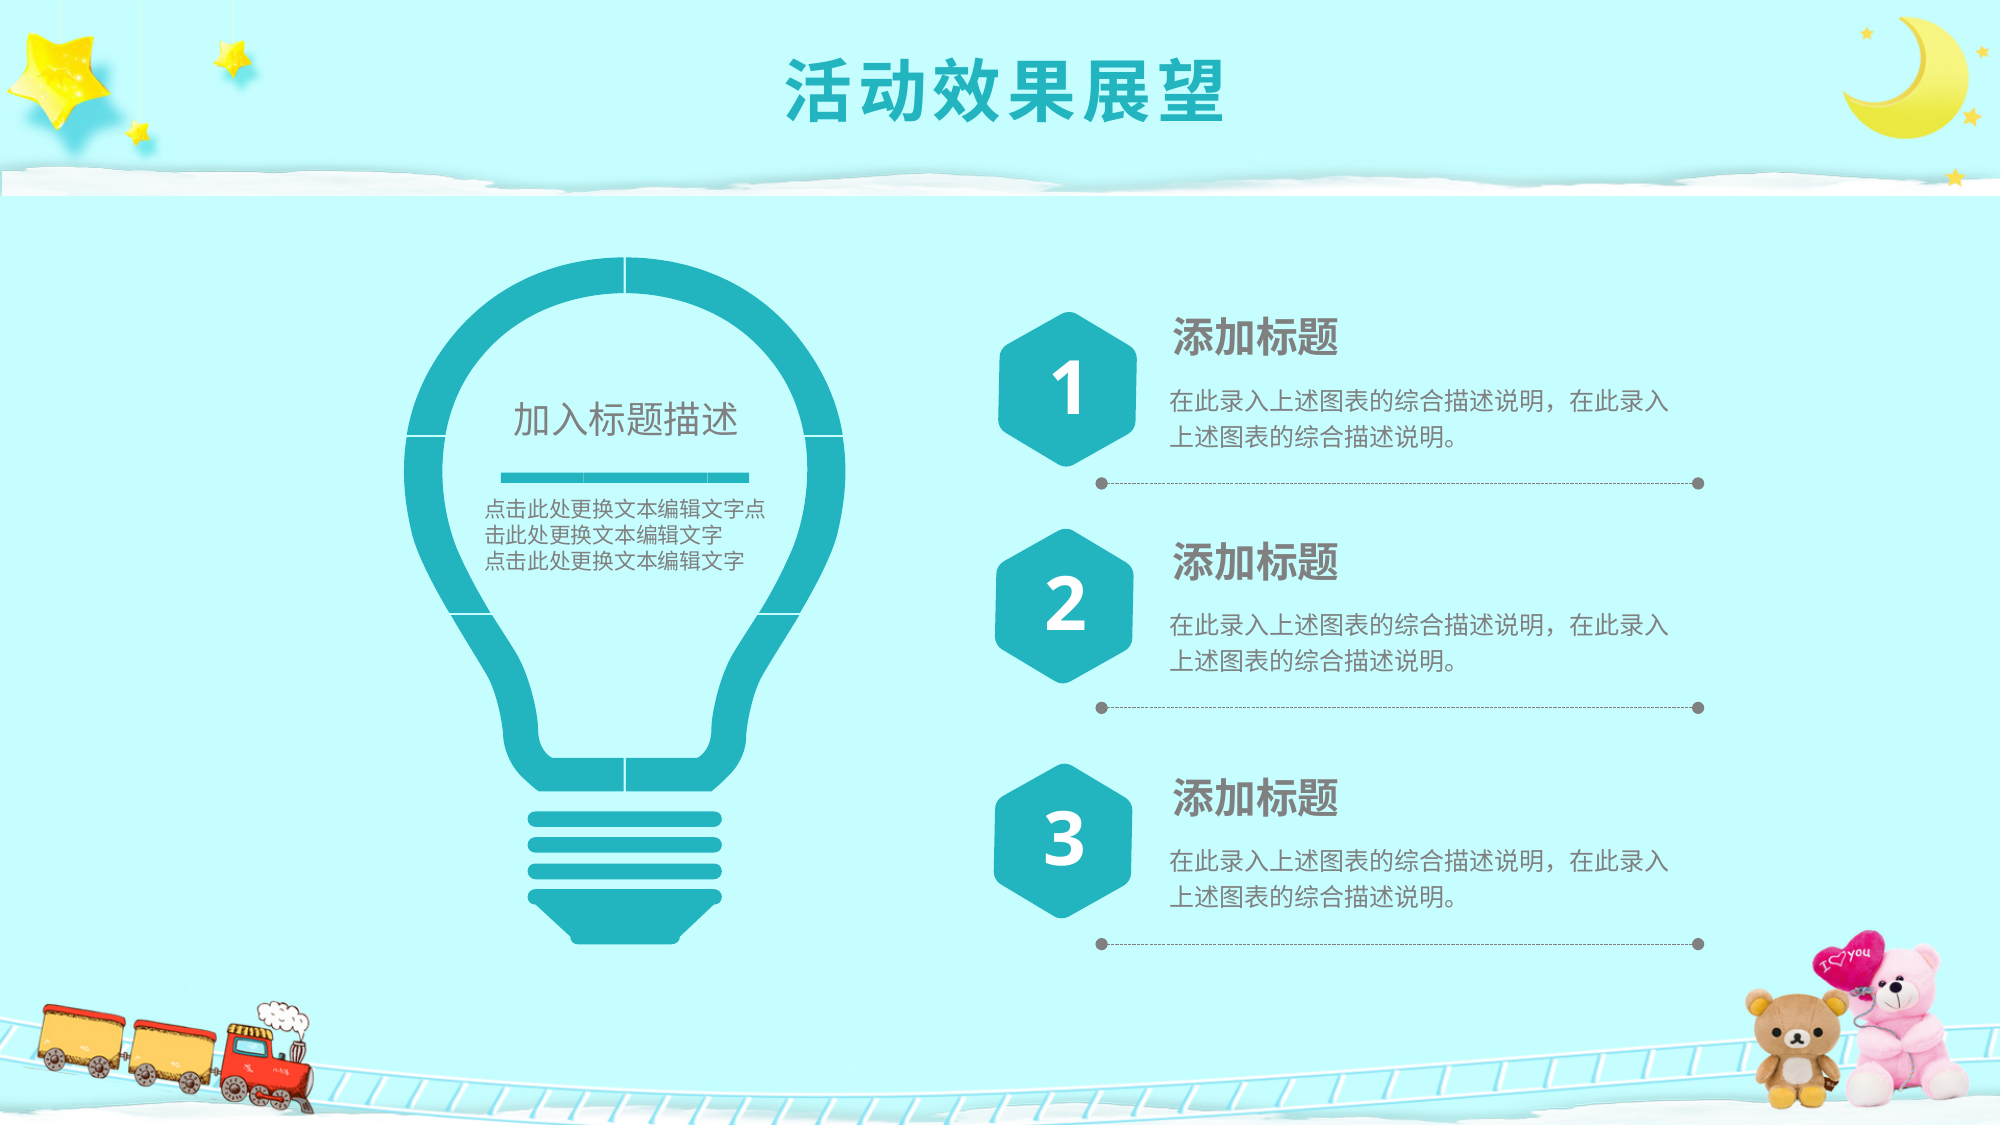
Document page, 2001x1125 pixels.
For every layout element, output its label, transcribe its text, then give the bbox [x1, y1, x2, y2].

text_box 添加标题 [1157, 303, 1355, 369]
text_box [993, 763, 1133, 919]
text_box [400, 257, 850, 945]
text_box [994, 528, 1134, 684]
text_box 3 [1028, 783, 1091, 889]
text_box 添加标题 [1157, 764, 1355, 830]
text_box 在此录入上述图表的综合描述说明，在此录入上述图表的综合描述说明。 [1154, 596, 1699, 683]
text_box 在此录入上述图表的综合描述说明，在此录入上述图表的综合描述说明。 [1154, 371, 1699, 459]
text_box 1 [1033, 331, 1096, 437]
text_box 在此录入上述图表的综合描述说明，在此录入上述图表的综合描述说明。 [1154, 832, 1699, 920]
text_box 2 [1030, 548, 1092, 654]
text_box 添加标题 [1157, 528, 1355, 594]
picture [0, 0, 2001, 1125]
text_box 活动效果展望 [759, 47, 1251, 130]
text_box [998, 311, 1137, 467]
